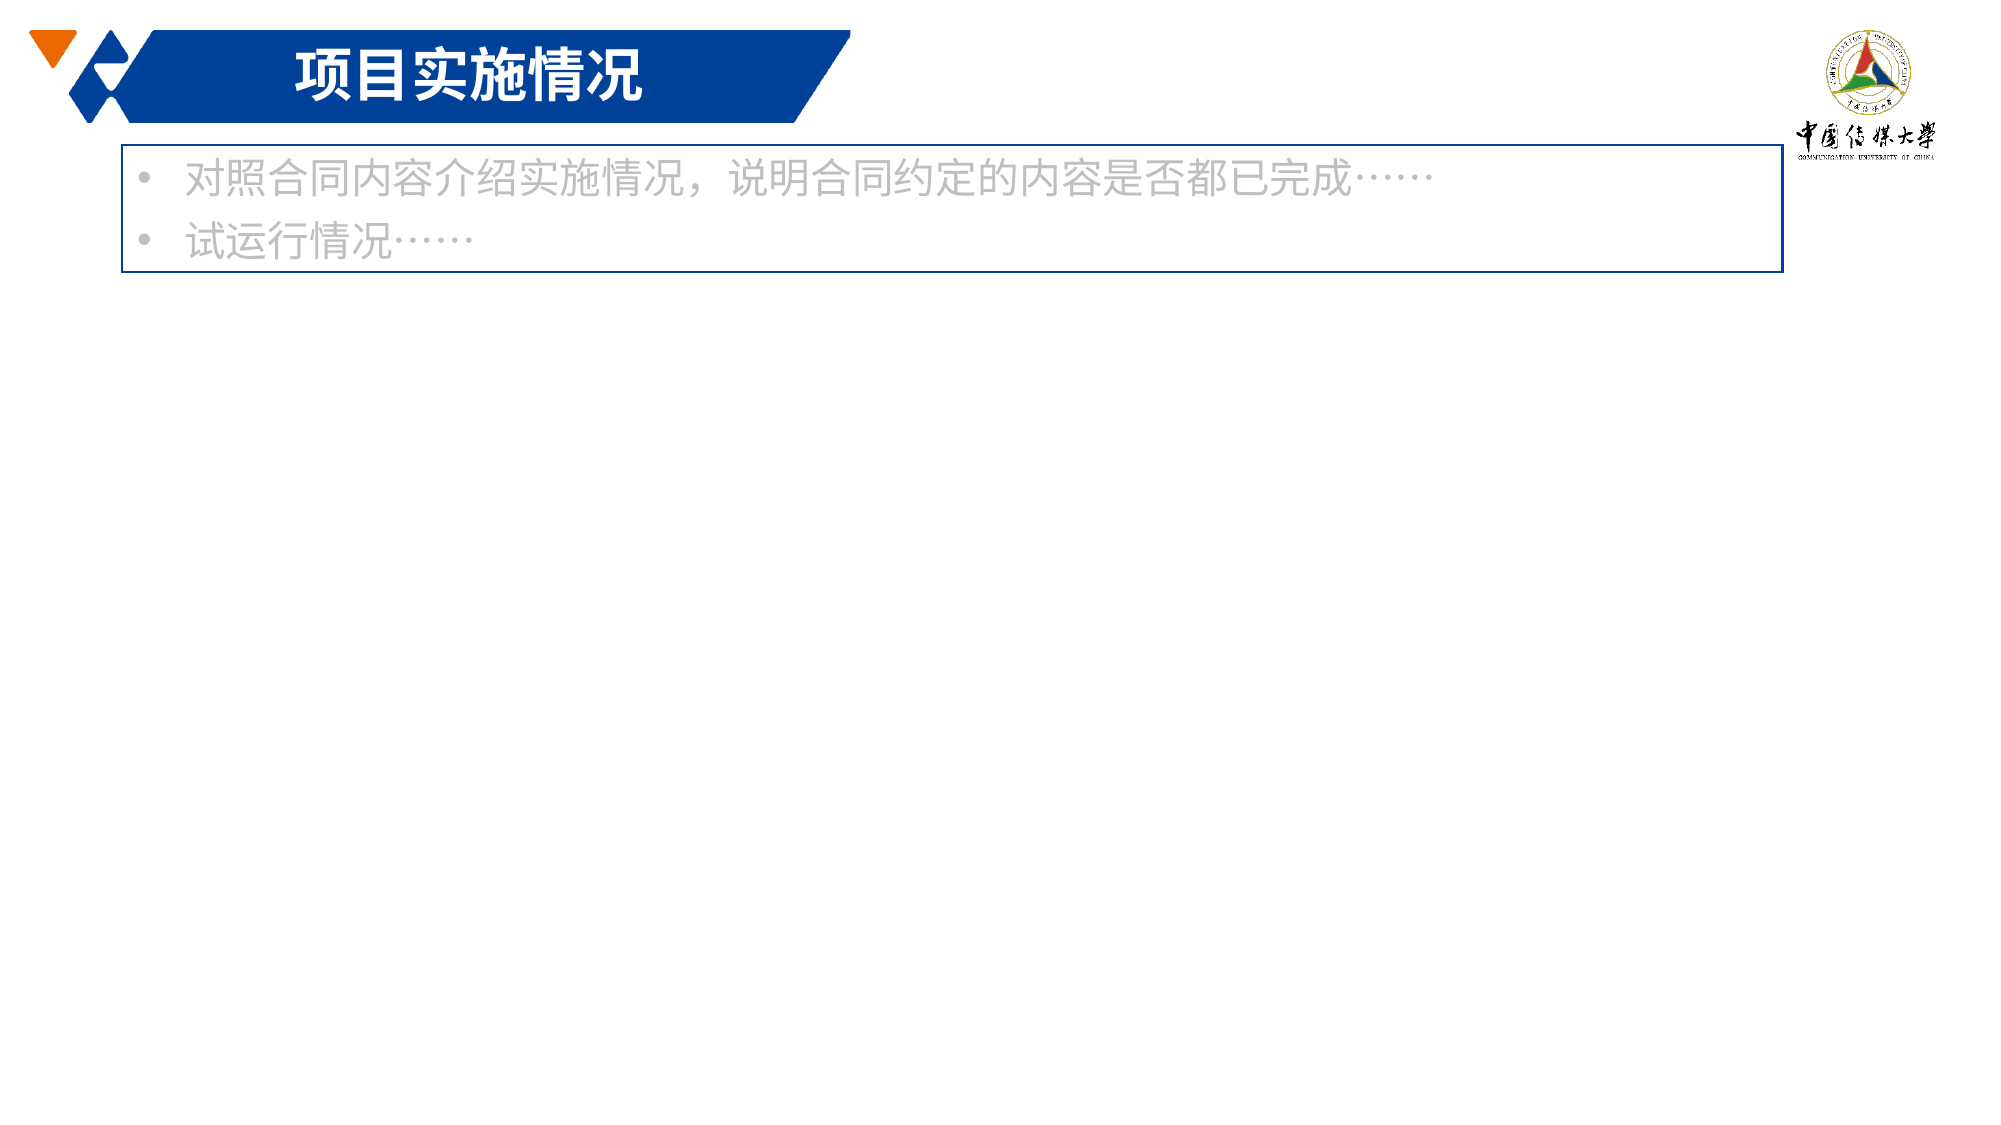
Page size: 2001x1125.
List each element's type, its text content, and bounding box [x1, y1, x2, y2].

text_box 对照合同内容介绍实施情况，说明合同约定的内容是否都已完成…… 试运行情况…… [121, 144, 1784, 273]
picture [1731, 0, 2000, 190]
picture [29, 30, 851, 123]
